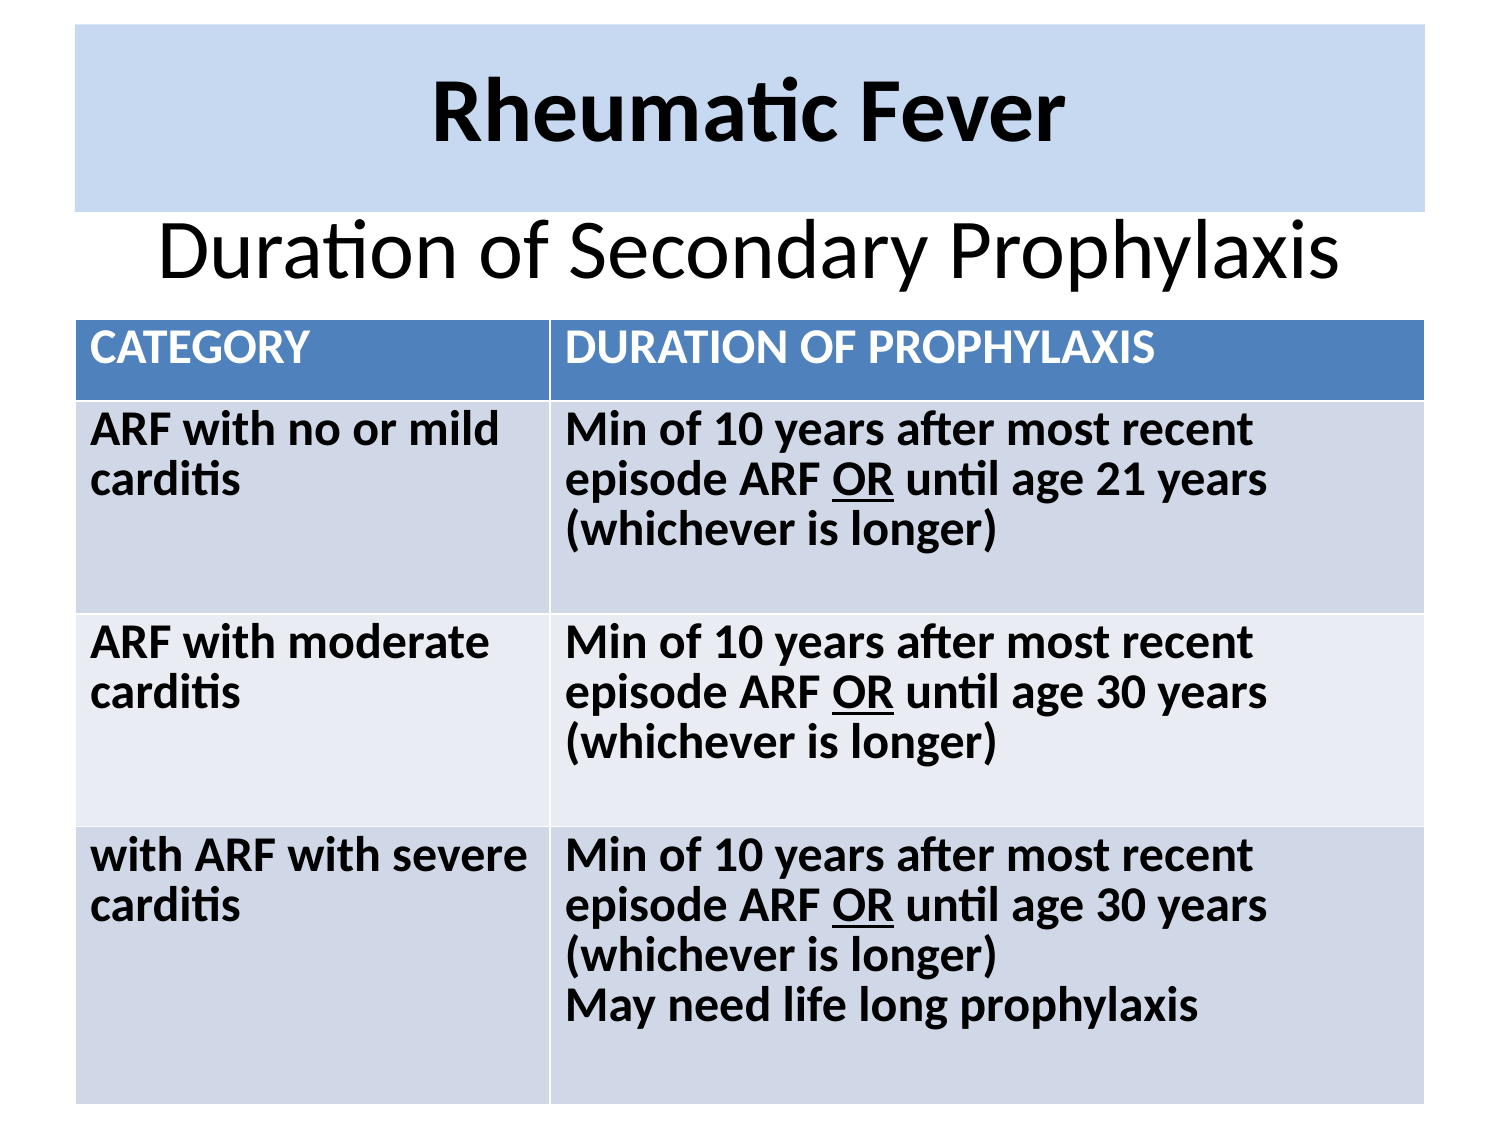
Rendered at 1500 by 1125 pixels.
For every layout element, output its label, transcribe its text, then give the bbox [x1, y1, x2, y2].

table_cell ARF with no or mild carditis [76, 402, 549, 613]
table_cell Min of 10 years after most recent episode ARF OR until age 30 years (whichever is longer) [551, 615, 1424, 826]
text_box Rheumatic Fever [74, 24, 1425, 212]
table_header CATEGORY [76, 320, 549, 400]
title Duration of Secondary Prophylaxis [75, 212, 1425, 304]
table_cell Min of 10 years after most recent episode ARF OR until age 30 years (whichever is longer) May need life long prophylaxis [551, 827, 1424, 1104]
table_cell Min of 10 years after most recent episode ARF OR until age 21 years (whichever is longer) [551, 402, 1424, 613]
table_cell with ARF with severe carditis [76, 827, 549, 1104]
table_cell ARF with moderate carditis [76, 615, 549, 826]
table_header DURATION OF PROPHYLAXIS [551, 320, 1424, 400]
